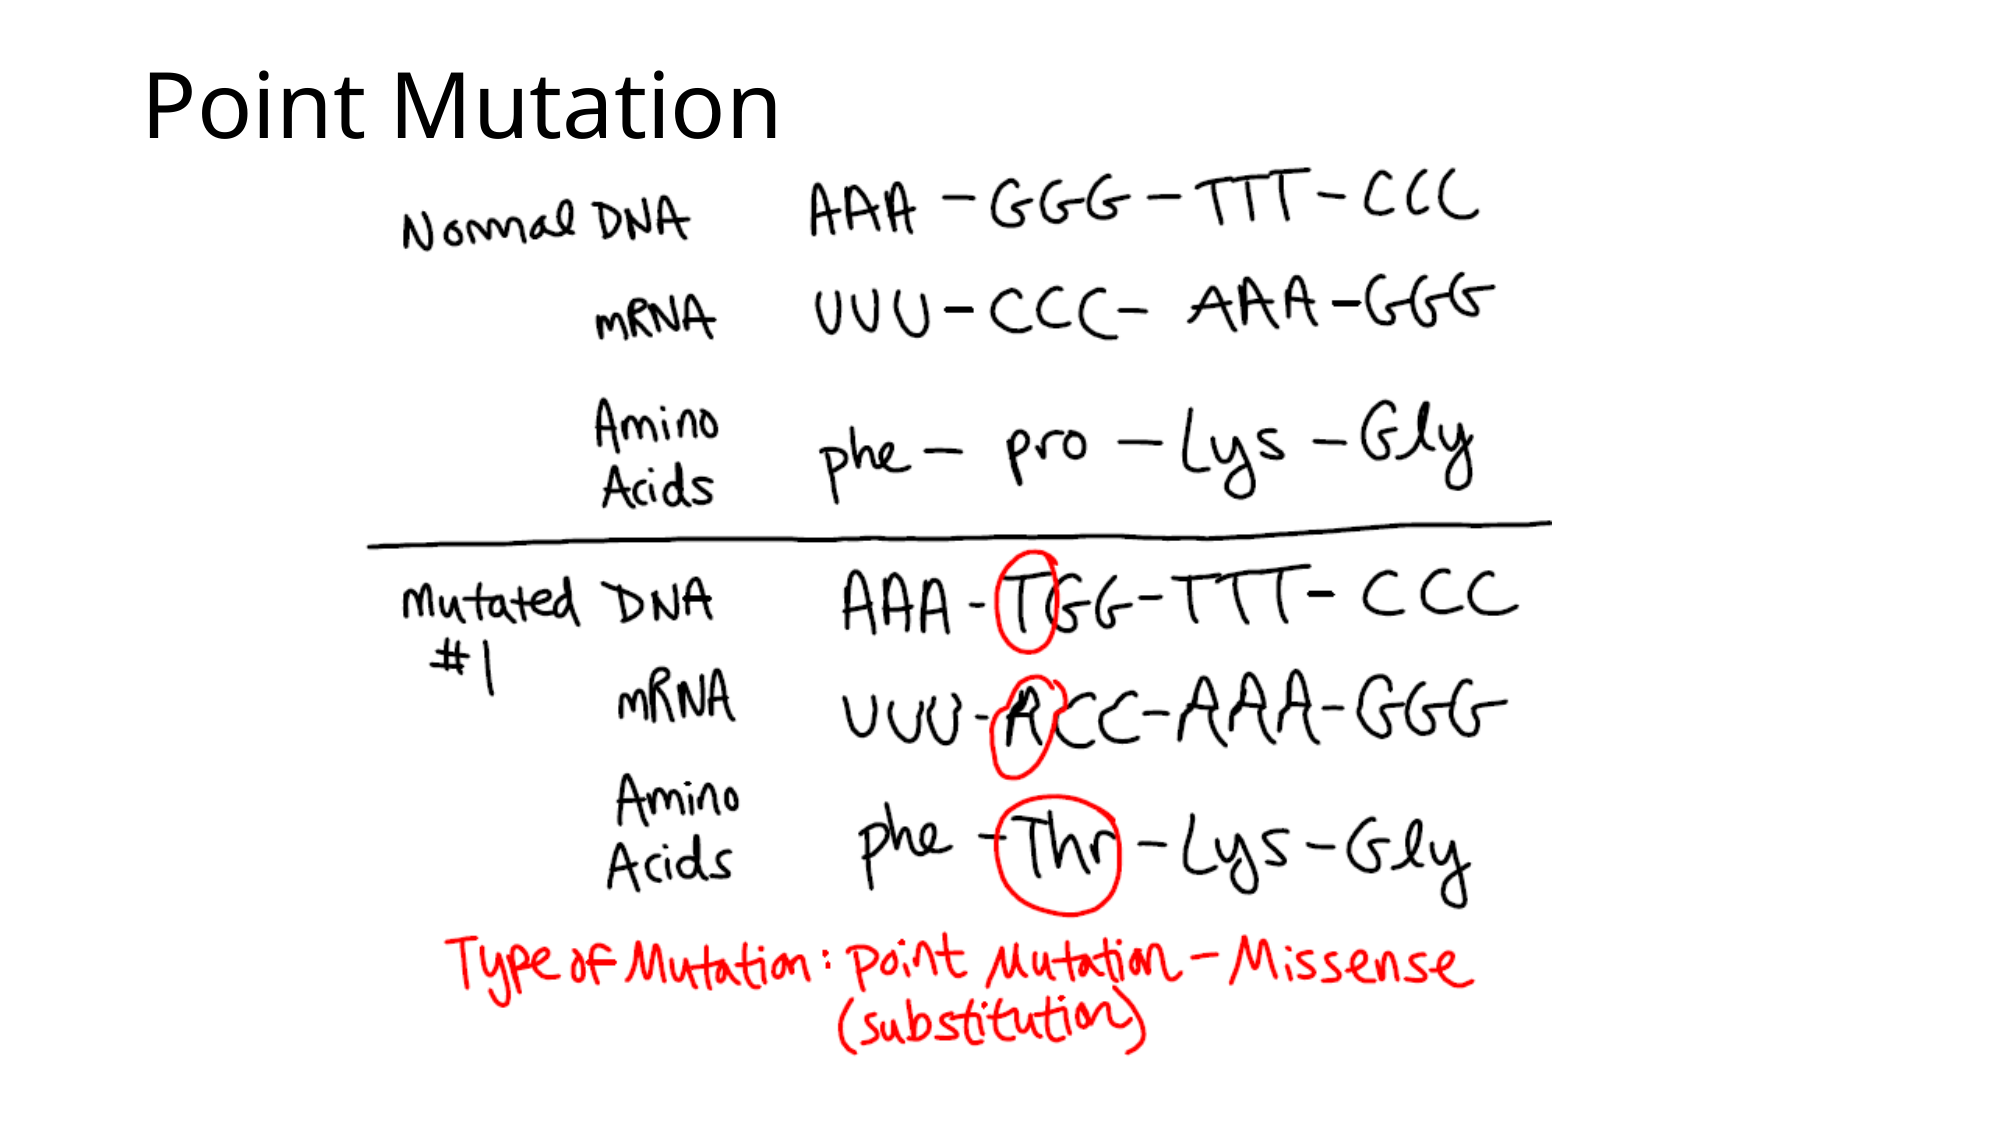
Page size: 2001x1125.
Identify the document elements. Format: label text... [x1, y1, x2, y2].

picture [359, 160, 1552, 1061]
title Point Mutation [126, 0, 1852, 218]
